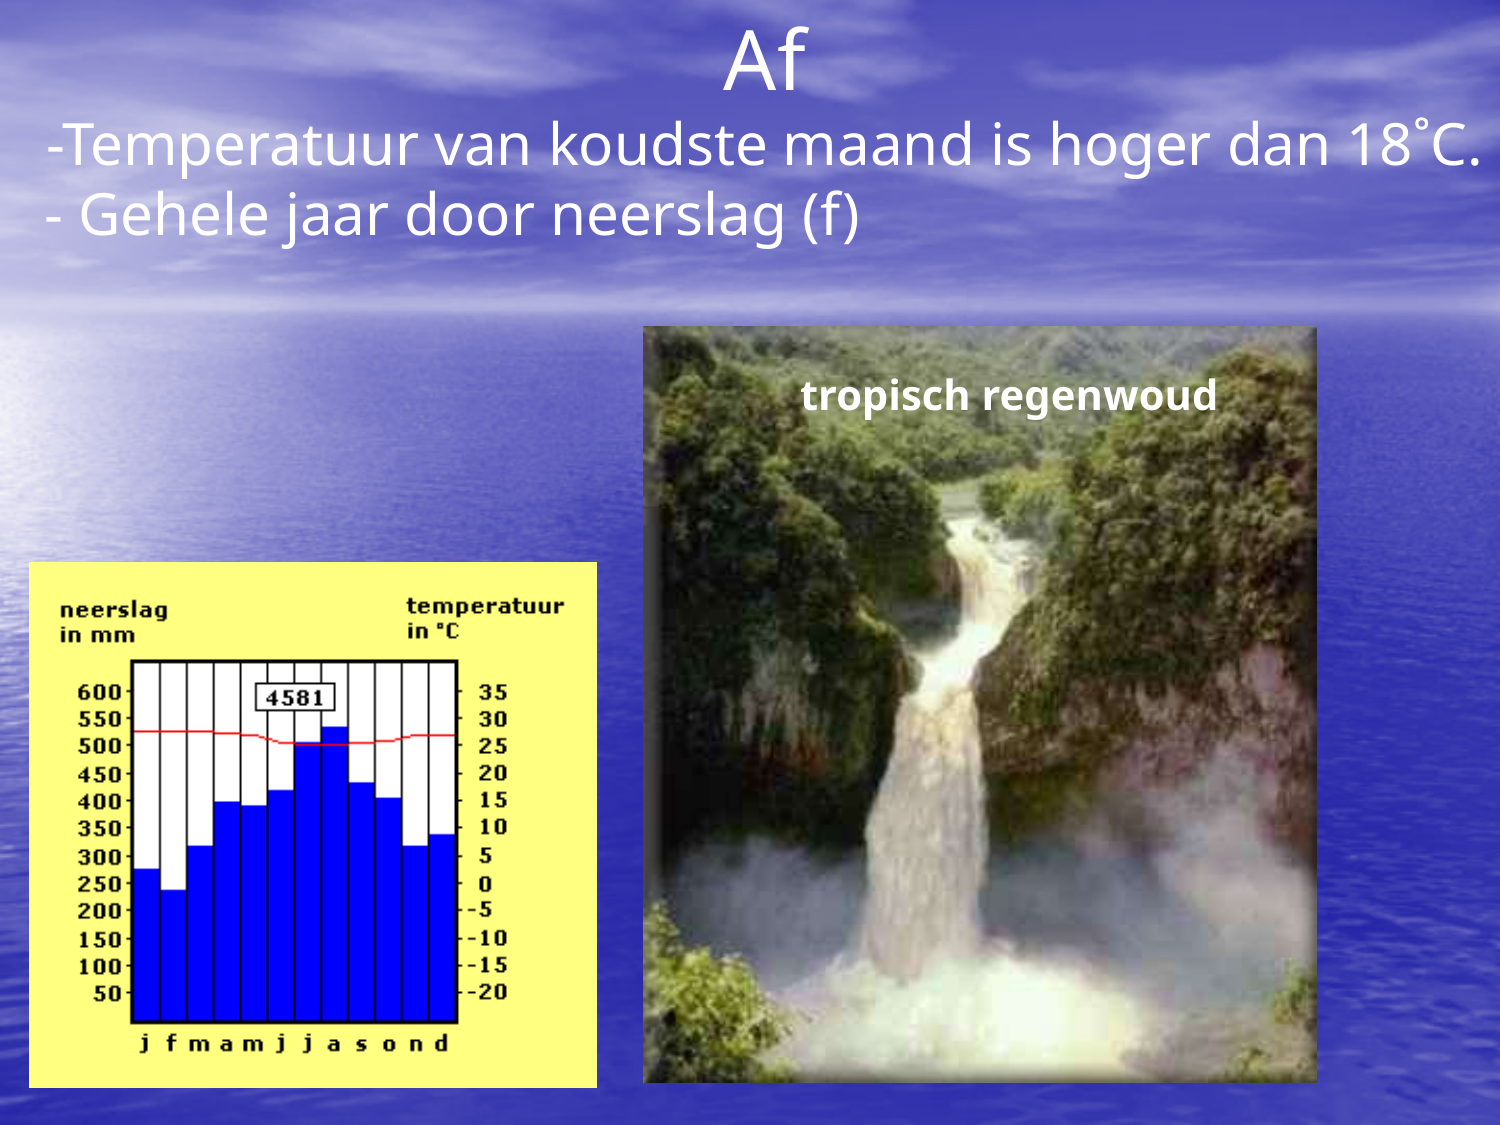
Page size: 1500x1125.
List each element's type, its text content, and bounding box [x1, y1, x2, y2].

text_box Af -Temperatuur van koudste maand is hoger dan 18˚C. - Gehele jaar door neerslag (f) [29, 0, 1500, 255]
picture [643, 326, 1317, 1083]
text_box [29, 562, 597, 1088]
